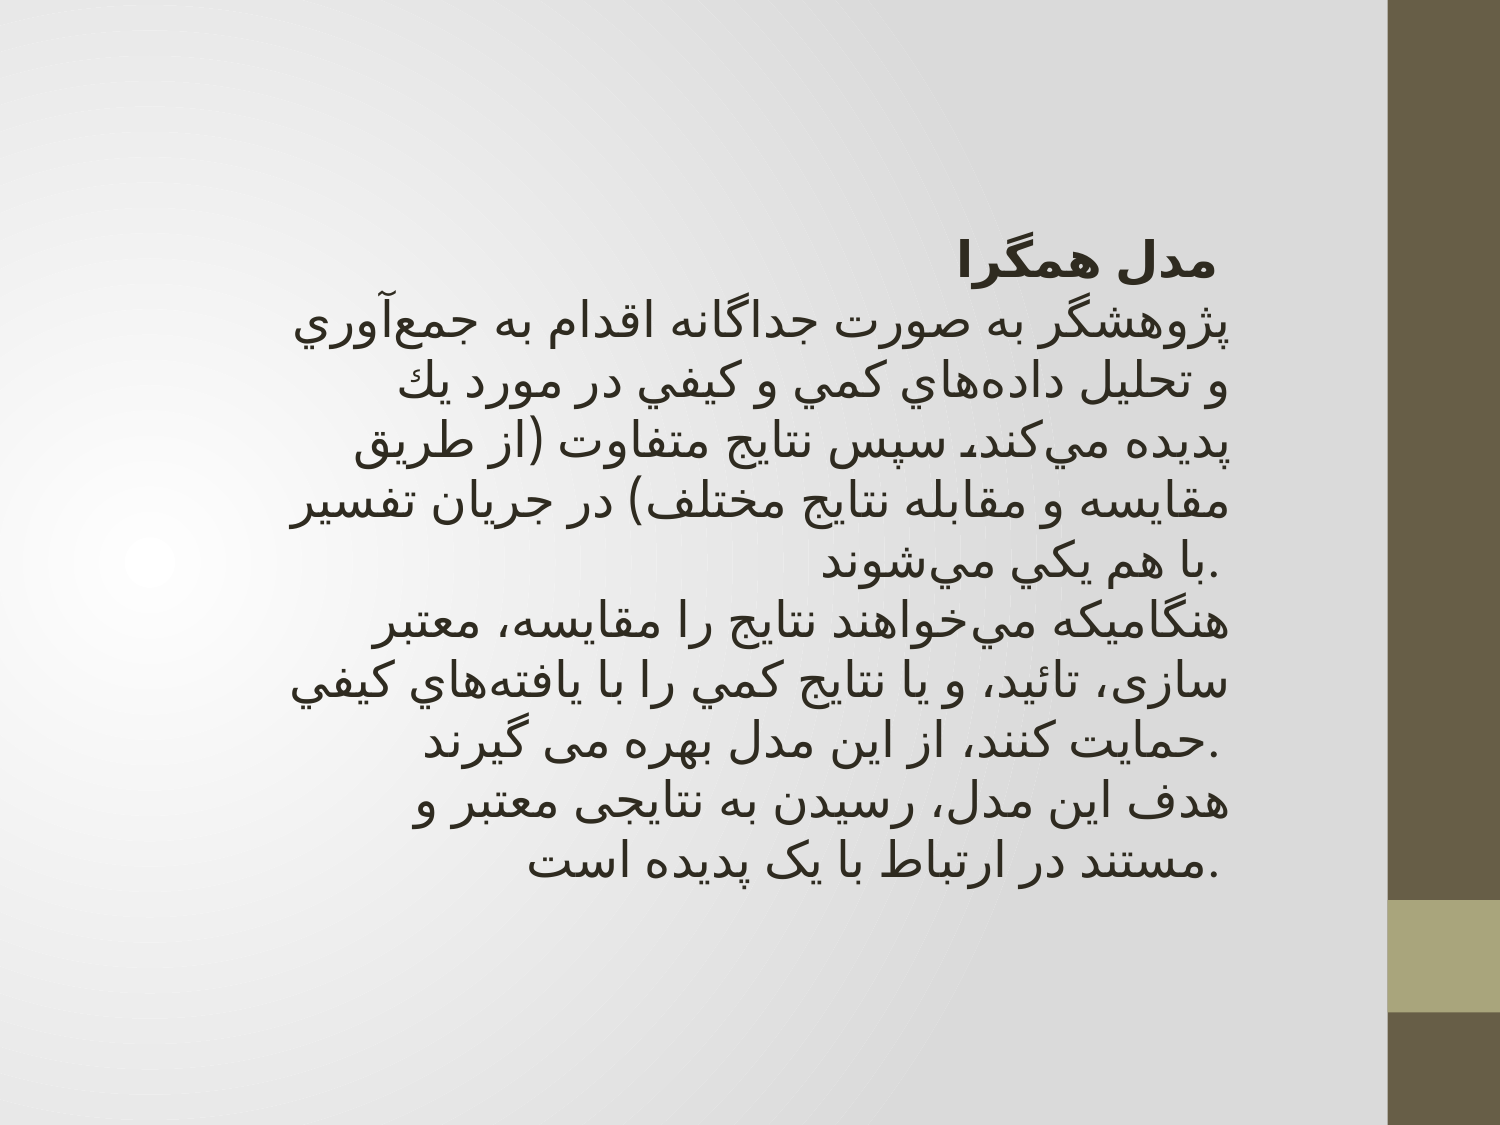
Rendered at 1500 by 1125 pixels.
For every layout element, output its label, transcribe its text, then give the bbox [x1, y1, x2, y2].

text_box مدل همگرا پژوهشگر به صورت جداگانه اقدام به جمع‌آوري و تحليل داده‌هاي كمي و كيفي در مورد يك پديده مي‌كند، سپس نتايج متفاوت (از طریق مقايسه و مقابله نتايج مختلف) در جریان تفسير با هم يكي مي‌شوند. هنگاميكه مي‌خواهند نتايج را مقايسه، معتبر سازی، تائيد، و يا نتايج كمي را با يافته‌هاي كيفي حمایت كنند، از این مدل بهره می گیرند. هدف این مدل، رسیدن به نتایجی معتبر و مستند در ارتباط با یک پدیده است. [265, 219, 1247, 895]
